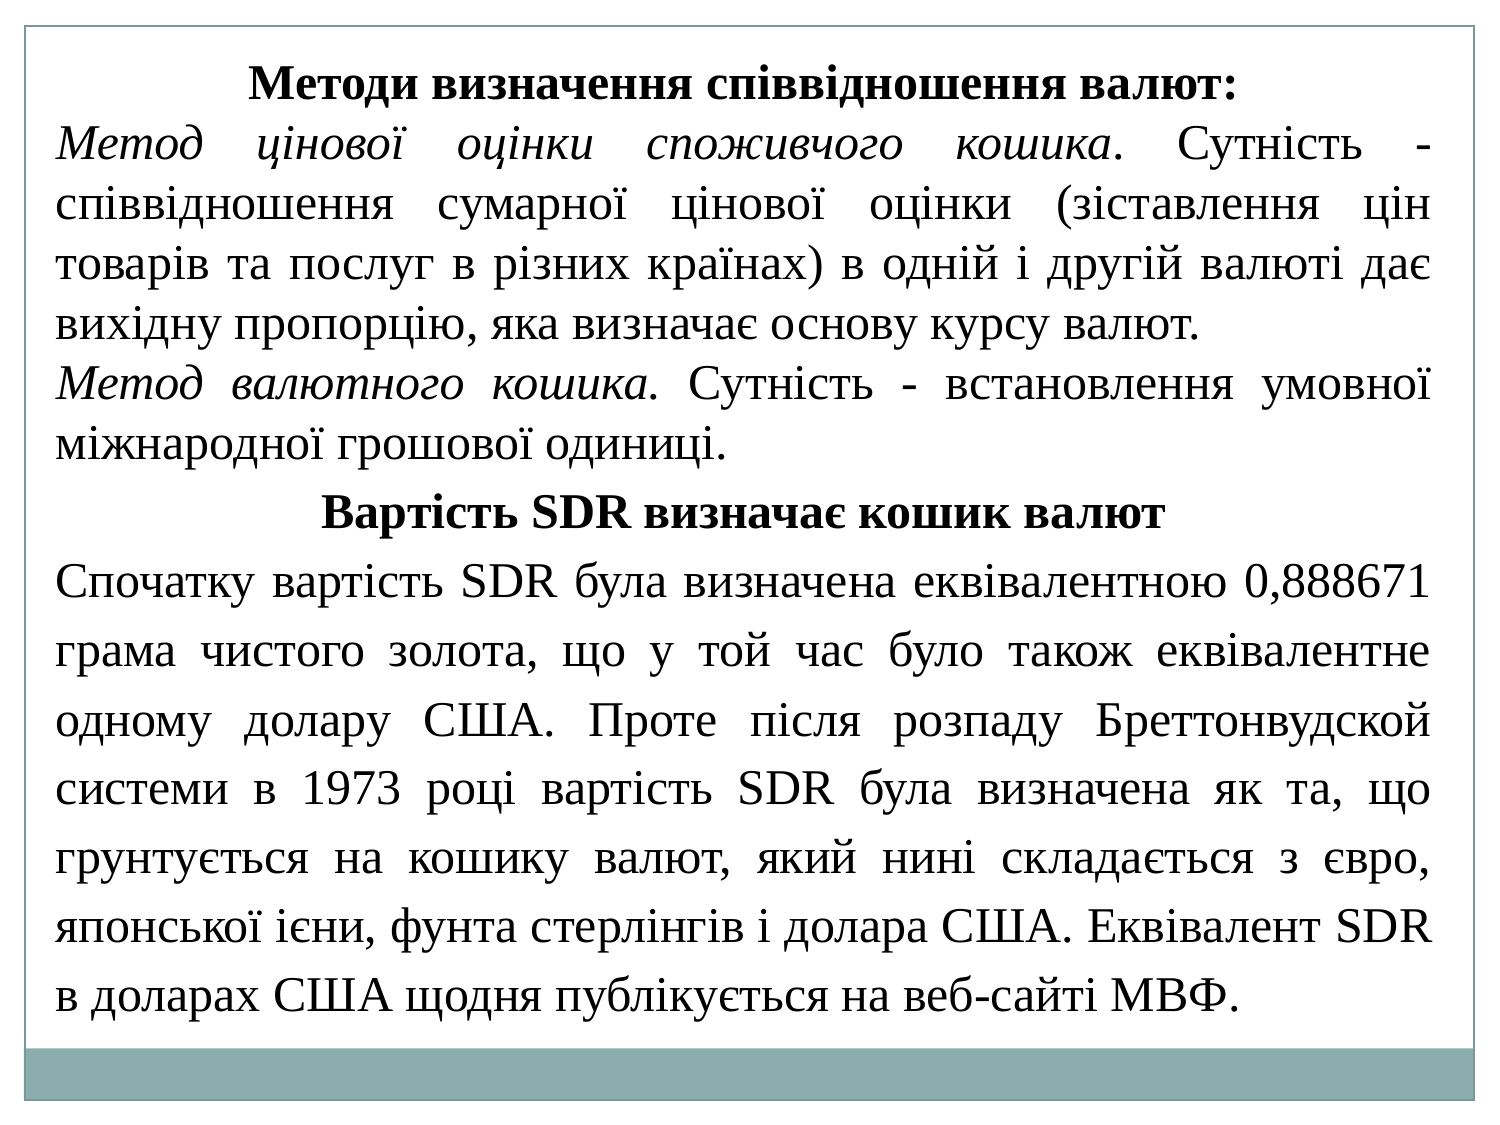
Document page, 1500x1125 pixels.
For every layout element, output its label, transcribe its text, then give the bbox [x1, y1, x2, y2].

text_box Методи визначення співвідношення валют: Метод цінової оцінки споживчого кошика. Сутність - співвідношення сумарної цінової оцінки (зіставлення цін товарів та послуг в різних країнах) в одній і другій валюті дає вихідну пропорцію, яка визначає основу курсу валют. Метод валютного кошика. Сутність - встановлення умовної міжнародної грошової одиниці. Вартість SDR визначає кошик валют Спочатку вартість SDR була визначена еквівалентною 0,888671 грама чистого золота, що у той час було також еквівалентне одному долару США. Проте після розпаду Бреттонвудской системи в 1973 році вартість SDR була визначена як та, що грунтується на кошику валют, який нині складається з євро, японської ієни, фунта стерлінгів і долара США. Еквівалент SDR в доларах США щодня публікується на веб-сайті МВФ. [41, 42, 1447, 1030]
